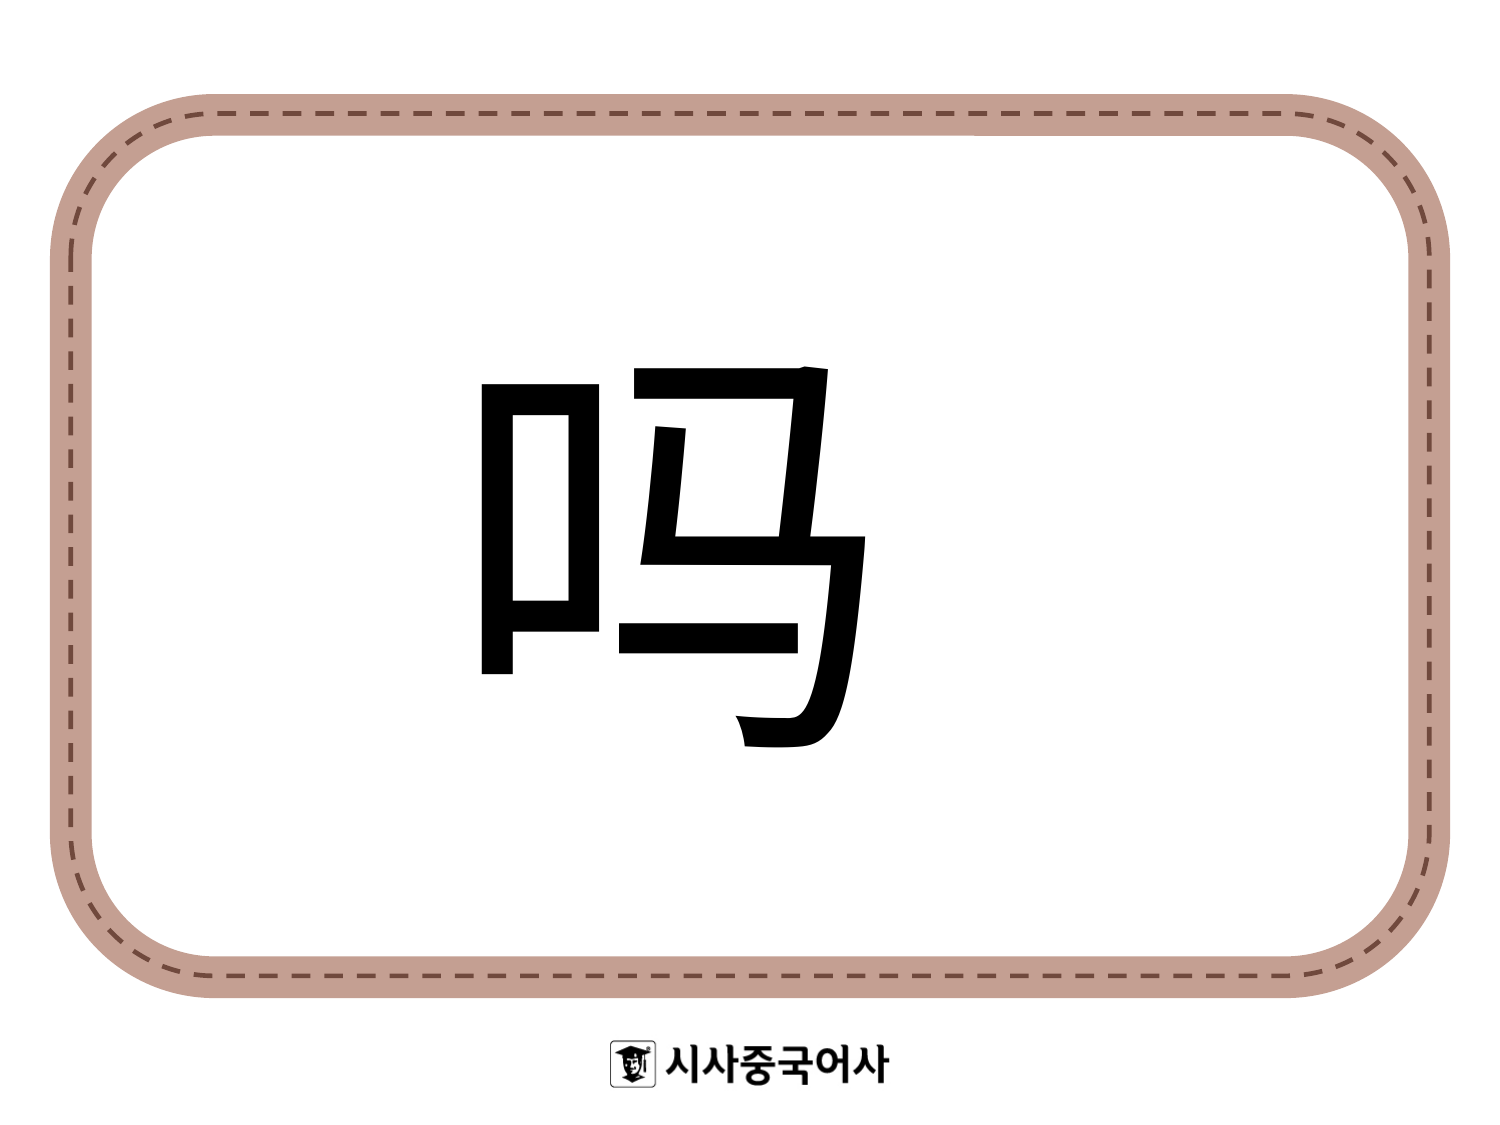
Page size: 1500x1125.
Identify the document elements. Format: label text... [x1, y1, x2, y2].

text_box 吗 [145, 189, 1354, 853]
picture [602, 1034, 898, 1094]
